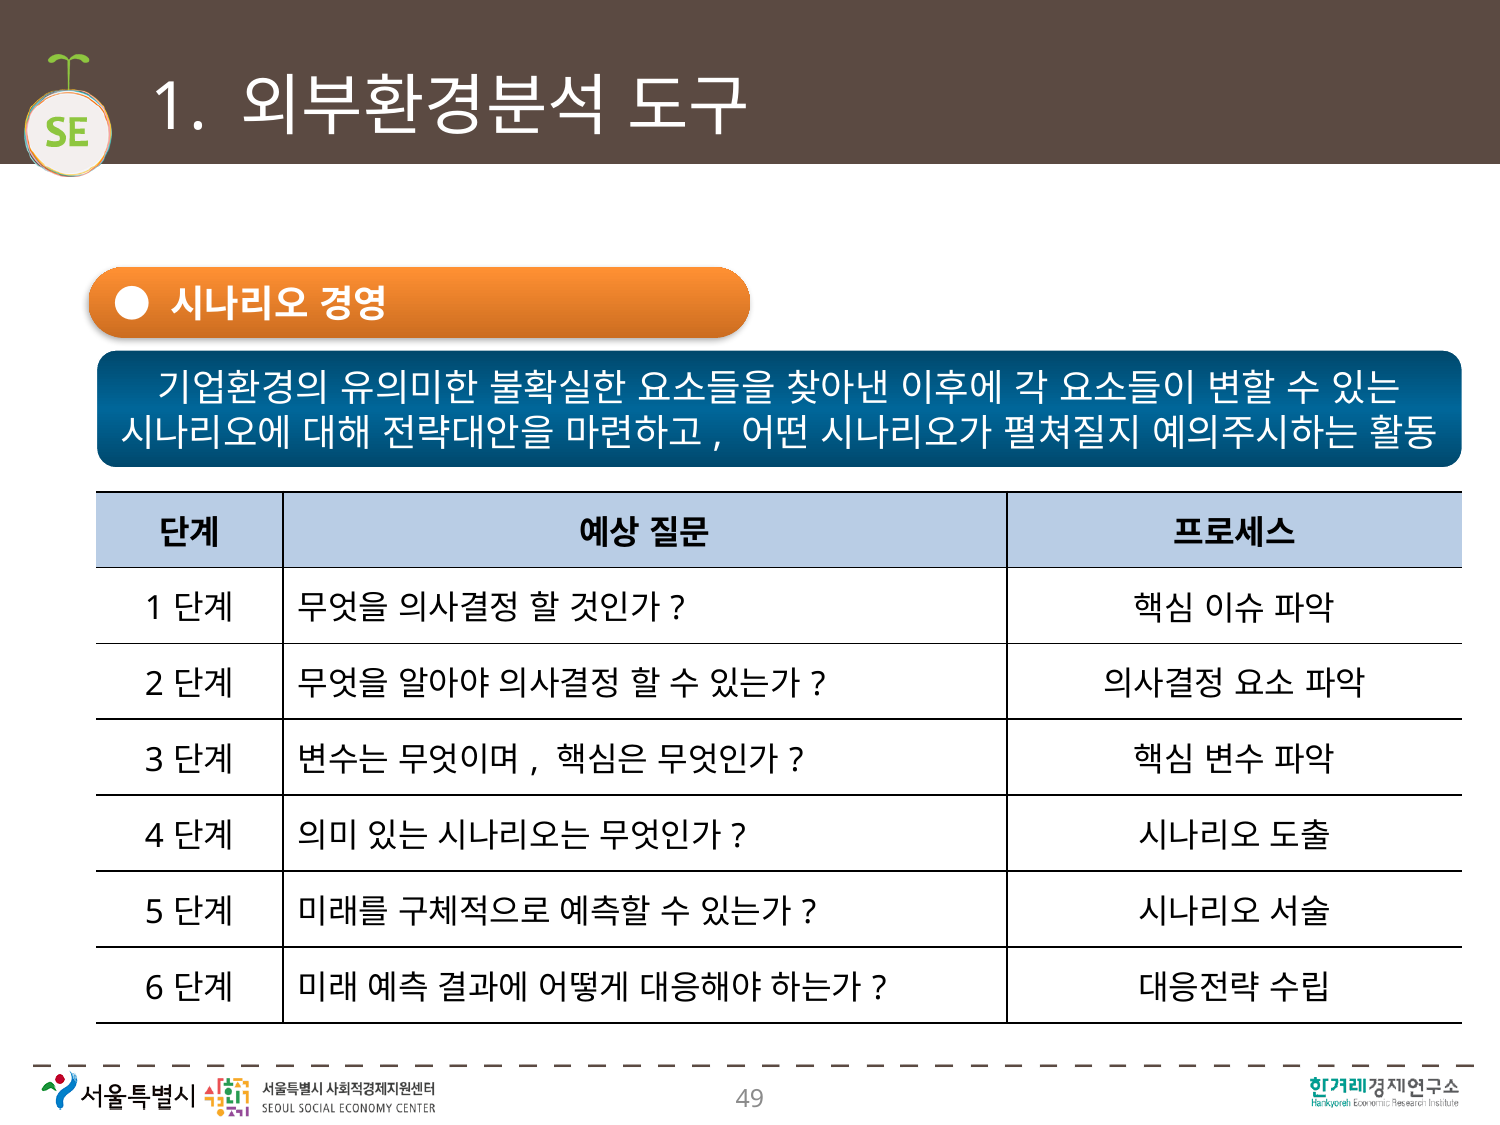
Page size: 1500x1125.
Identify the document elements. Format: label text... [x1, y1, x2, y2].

table_cell 1단계 [96, 568, 282, 643]
table_cell 5단계 [96, 872, 282, 946]
text_box ● 시나리오 경영 [88, 267, 751, 338]
table_cell 핵심 이슈 파악 [1008, 568, 1462, 643]
table_cell 변수는 무엇이며, 핵심은 무엇인가? [284, 720, 1006, 794]
table_cell 시나리오 도출 [1008, 796, 1462, 870]
table_cell 의미 있는 시나리오는 무엇인가? [284, 796, 1006, 870]
table_header 프로세스 [1008, 493, 1462, 567]
table_cell 핵심 변수 파악 [1008, 720, 1462, 794]
table_header 예상 질문 [284, 493, 1006, 567]
title 1. 외부환경분석 도구 [135, 45, 1463, 161]
table_cell 미래를 구체적으로 예측할 수 있는가? [284, 872, 1006, 946]
slide_number 49 [696, 1069, 804, 1125]
table_cell 3단계 [96, 720, 282, 794]
table_cell 2단계 [96, 644, 282, 718]
table_cell 미래 예측 결과에 어떻게 대응해야 하는가? [284, 948, 1006, 1022]
table_cell 6단계 [96, 948, 282, 1022]
table_cell 대응전략 수립 [1008, 948, 1462, 1022]
text_box 기업환경의 유의미한 불확실한 요소들을 찾아낸 이후에 각 요소들이 변할 수 있는 시나리오에 대해 전략대안을 마련하고, 어떤 시나리오가 펼쳐질지 예의주시하는 활동 [96, 349, 1463, 468]
table_header 단계 [96, 493, 282, 567]
table_cell 시나리오 서술 [1008, 872, 1462, 946]
table_cell 4단계 [96, 796, 282, 870]
table_cell 의사결정 요소 파악 [1008, 644, 1462, 718]
table_cell 무엇을 알아야 의사결정 할 수 있는가? [284, 644, 1006, 718]
table_cell 무엇을 의사결정 할 것인가? [284, 568, 1006, 643]
picture [0, 0, 1500, 1125]
